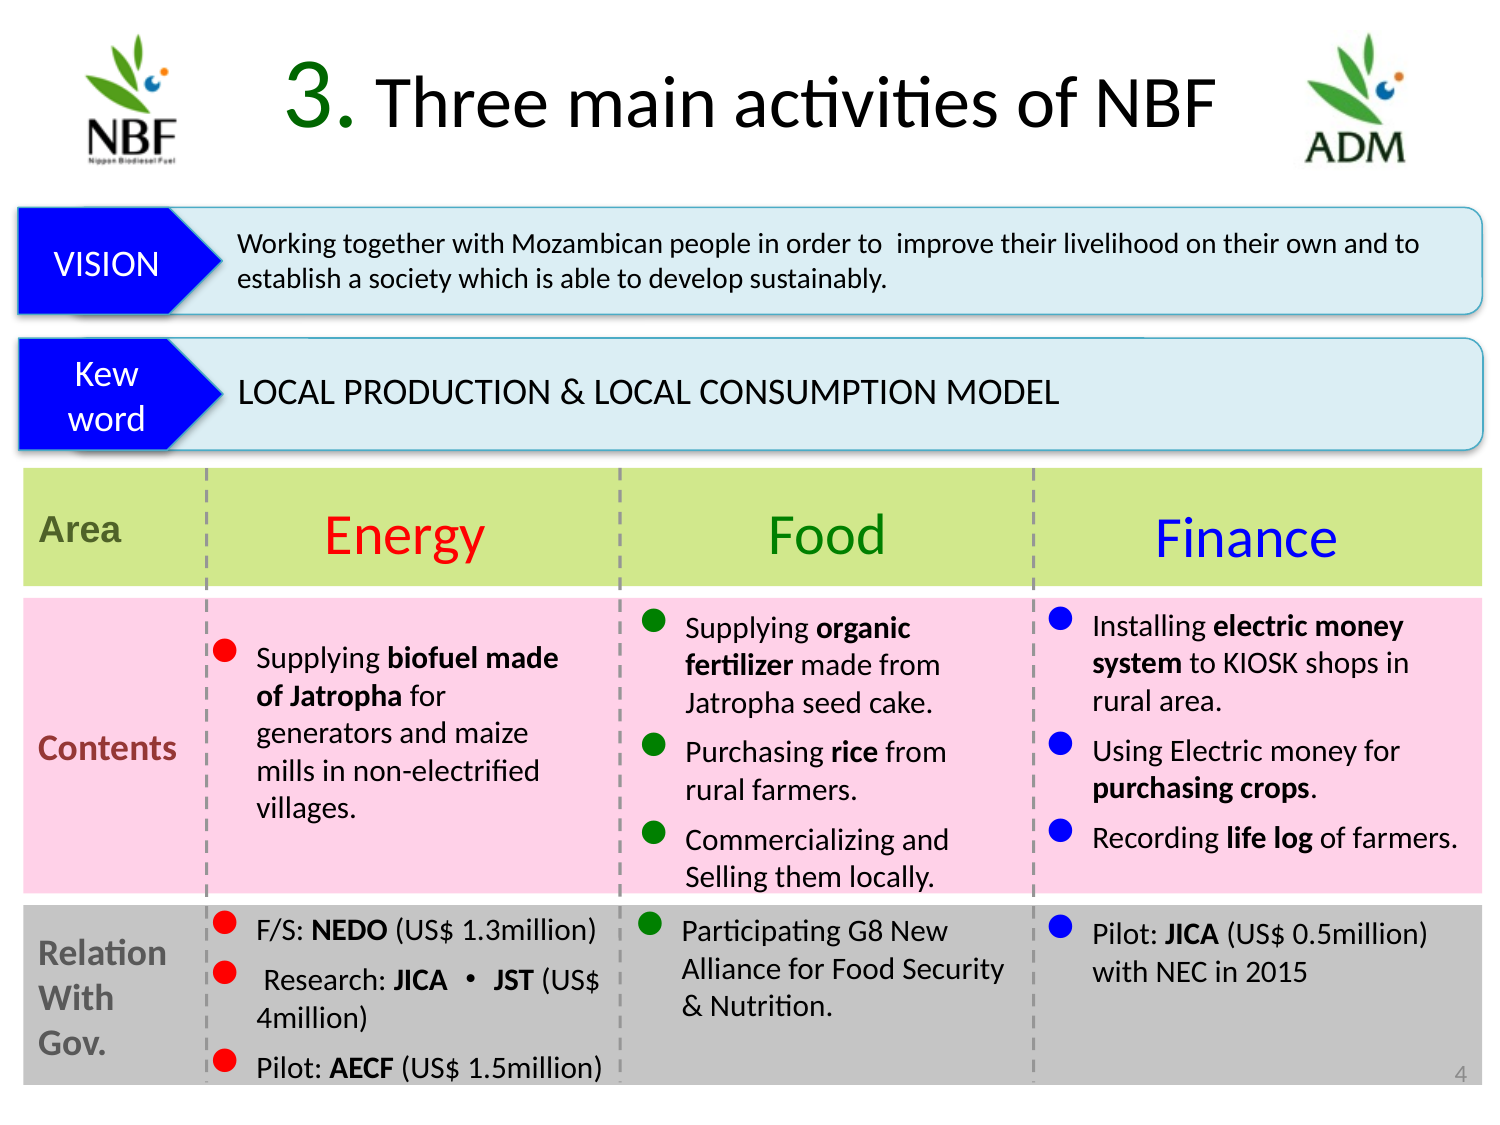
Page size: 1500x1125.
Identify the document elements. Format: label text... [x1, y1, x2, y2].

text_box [23, 467, 1500, 1095]
picture [80, 30, 183, 171]
picture [1281, 30, 1426, 171]
title 3. Three main activities of NBF [227, 19, 1272, 156]
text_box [17, 207, 1483, 315]
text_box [18, 337, 1484, 451]
